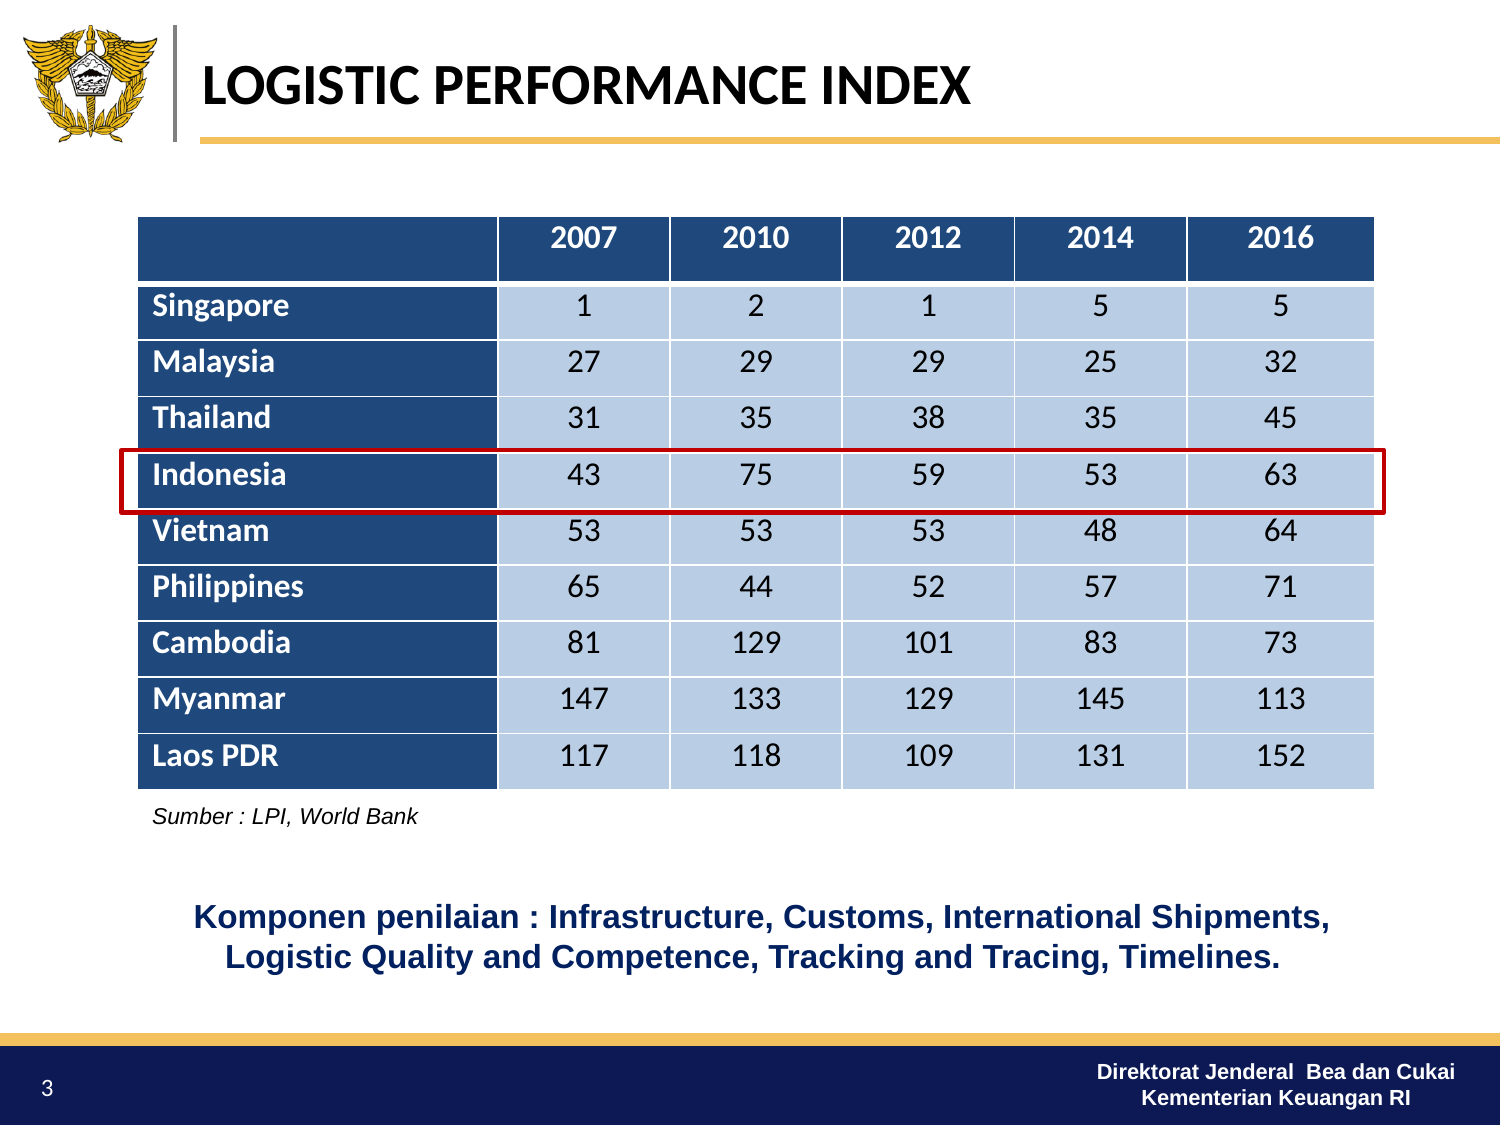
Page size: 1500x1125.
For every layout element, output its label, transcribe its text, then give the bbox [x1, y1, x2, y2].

table_cell 65 [499, 566, 669, 620]
table_cell 131 [1015, 734, 1186, 789]
table_cell 81 [499, 622, 669, 676]
table_cell 101 [843, 622, 1014, 676]
table_cell 53 [671, 515, 841, 564]
table_cell 129 [843, 678, 1014, 733]
table_cell 52 [843, 566, 1014, 620]
table_cell Singapore [138, 287, 497, 339]
table_cell 113 [1188, 678, 1374, 733]
table_cell 1 [843, 287, 1014, 339]
table_cell 5 [1188, 287, 1374, 339]
table_cell 29 [843, 341, 1014, 396]
table_cell 145 [1015, 678, 1186, 733]
table_cell 71 [1188, 566, 1374, 620]
table_cell 53 [499, 515, 669, 564]
slide_number 3 [25, 1056, 376, 1117]
table_cell 48 [1015, 515, 1186, 564]
table_cell 117 [499, 734, 669, 789]
table_header 2014 [1015, 217, 1186, 281]
table_cell 45 [1188, 397, 1374, 448]
table_cell 53 [843, 515, 1014, 564]
table_cell 73 [1188, 622, 1374, 676]
table_cell 35 [1015, 397, 1186, 448]
table_cell Vietnam [138, 515, 497, 564]
table_cell 25 [1015, 341, 1186, 396]
table_cell 118 [671, 734, 841, 789]
picture [0, 1033, 1500, 1125]
table_cell Myanmar [138, 678, 497, 733]
table_cell 27 [499, 341, 669, 396]
table_cell 147 [499, 678, 669, 733]
table_cell 109 [843, 734, 1014, 789]
table_cell 64 [1188, 515, 1374, 564]
table_header 2010 [671, 217, 841, 281]
table_header 2012 [843, 217, 1014, 281]
table_header 2007 [499, 217, 669, 281]
table_cell 31 [499, 397, 669, 448]
table_cell Malaysia [138, 341, 497, 396]
table_cell 1 [499, 287, 669, 339]
text_box [119, 448, 1386, 515]
table_cell Laos PDR [138, 734, 497, 789]
title LOGISTIC PERFORMANCE INDEX [187, 12, 1500, 150]
table_cell 83 [1015, 622, 1186, 676]
table_cell 133 [671, 678, 841, 733]
table_header [138, 217, 497, 281]
table_cell 5 [1015, 287, 1186, 339]
table_cell Cambodia [138, 622, 497, 676]
table_cell 29 [671, 341, 841, 396]
table_cell 152 [1188, 734, 1374, 789]
picture [19, 19, 163, 150]
table_cell 129 [671, 622, 841, 676]
table_header 2016 [1188, 217, 1374, 281]
table_cell 57 [1015, 566, 1186, 620]
text_box Sumber : LPI, World Bank [137, 794, 872, 837]
table_cell 35 [671, 397, 841, 448]
table_cell 38 [843, 397, 1014, 448]
table_cell 32 [1188, 341, 1374, 396]
table_cell Thailand [138, 397, 497, 448]
table_cell 44 [671, 566, 841, 620]
table_cell Philippines [138, 566, 497, 620]
table_cell 2 [671, 287, 841, 339]
text_box Komponen penilaian : Infrastructure, Customs, International Shipments, Logistic Quality and Competence, Tracking and Tracing, Timelines. [139, 887, 1386, 982]
